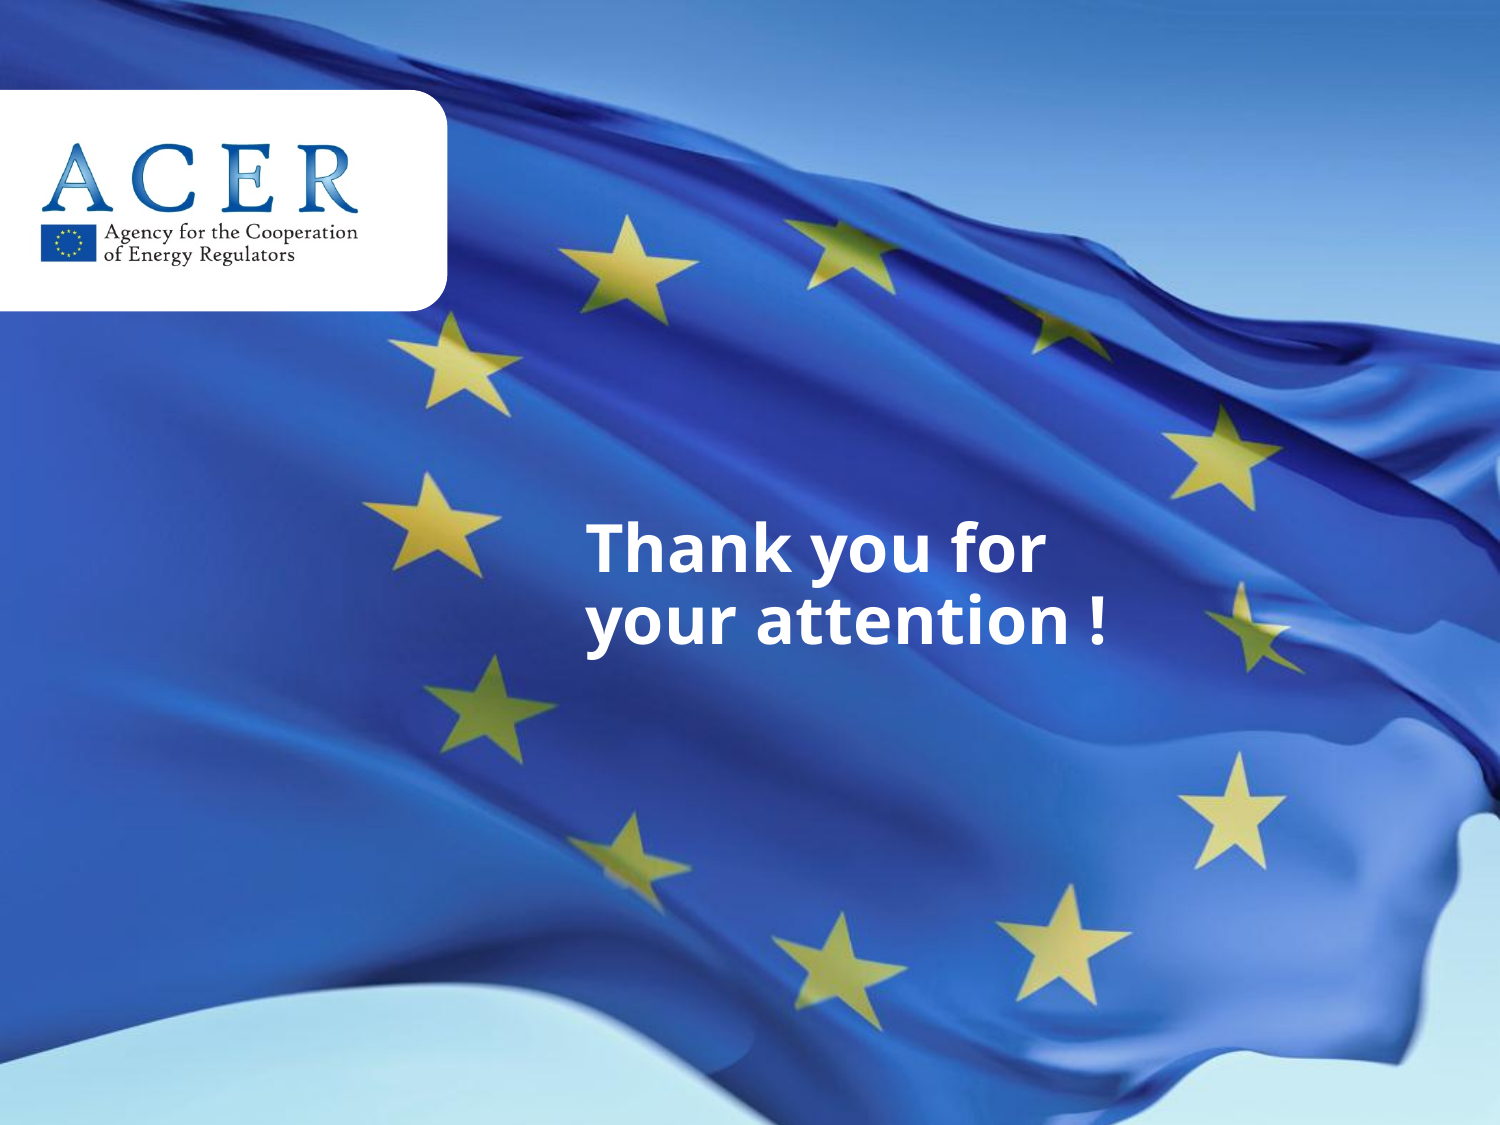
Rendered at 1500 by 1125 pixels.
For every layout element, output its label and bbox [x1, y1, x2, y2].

text_box [0, 89, 448, 312]
picture [0, 0, 1500, 1125]
